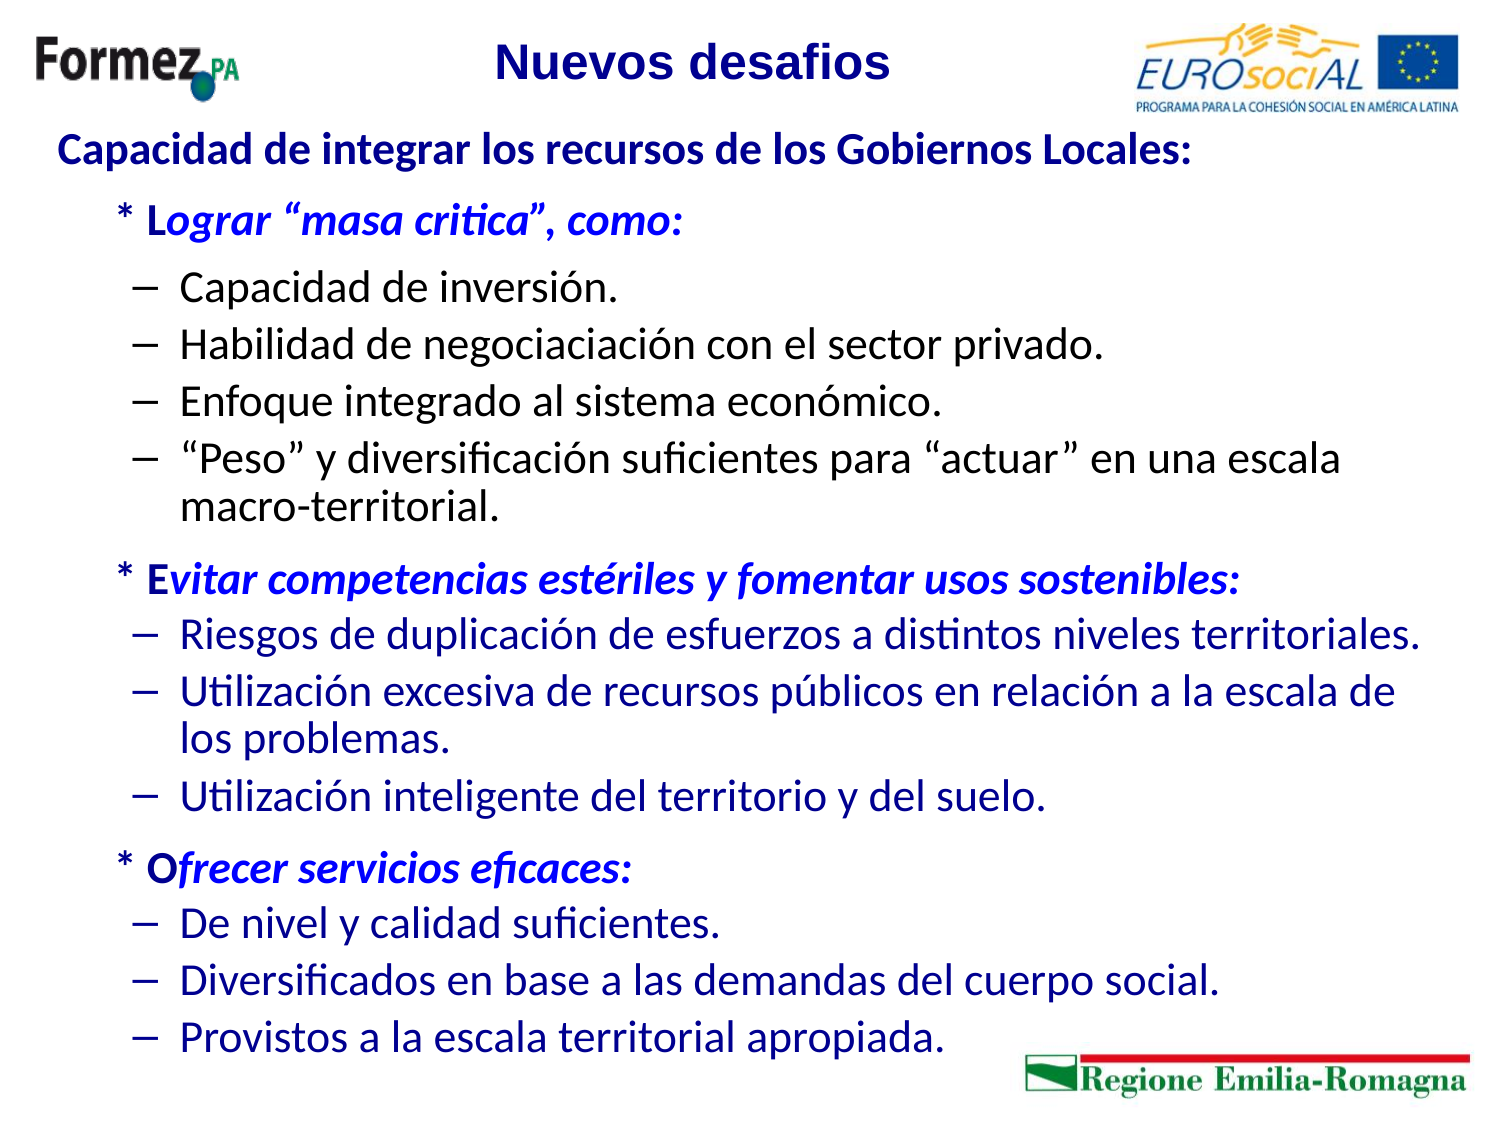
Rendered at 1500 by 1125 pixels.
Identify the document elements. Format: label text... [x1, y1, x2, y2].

picture [1134, 23, 1460, 113]
picture [32, 26, 241, 105]
text_box Nuevos desafios [375, 22, 1011, 63]
picture [1009, 1042, 1483, 1113]
text_box Capacidad de integrar los recursos de los Gobiernos Locales: * Lograr “masa critica”, como: Capacidad de inversión. Habilidad de negociaciación con el sector privado. Enfoque integrado al sistema económico. “Peso” y diversificación suficientes para “actuar” en una escala macro-territorial. * Evitar competencias estériles y fomentar usos sostenibles: Riesgos de duplicación de esfuerzos a distintos niveles territoriales. Utilización excesiva de recursos públicos en relación a la escala de los problemas. Utilización inteligente del territorio y del suelo. * Ofrecer servicios eficaces: De nivel y calidad suficientes. Diversificados en base a las demandas del cuerpo social. Provistos a la escala territorial apropiada. [42, 63, 1443, 1113]
